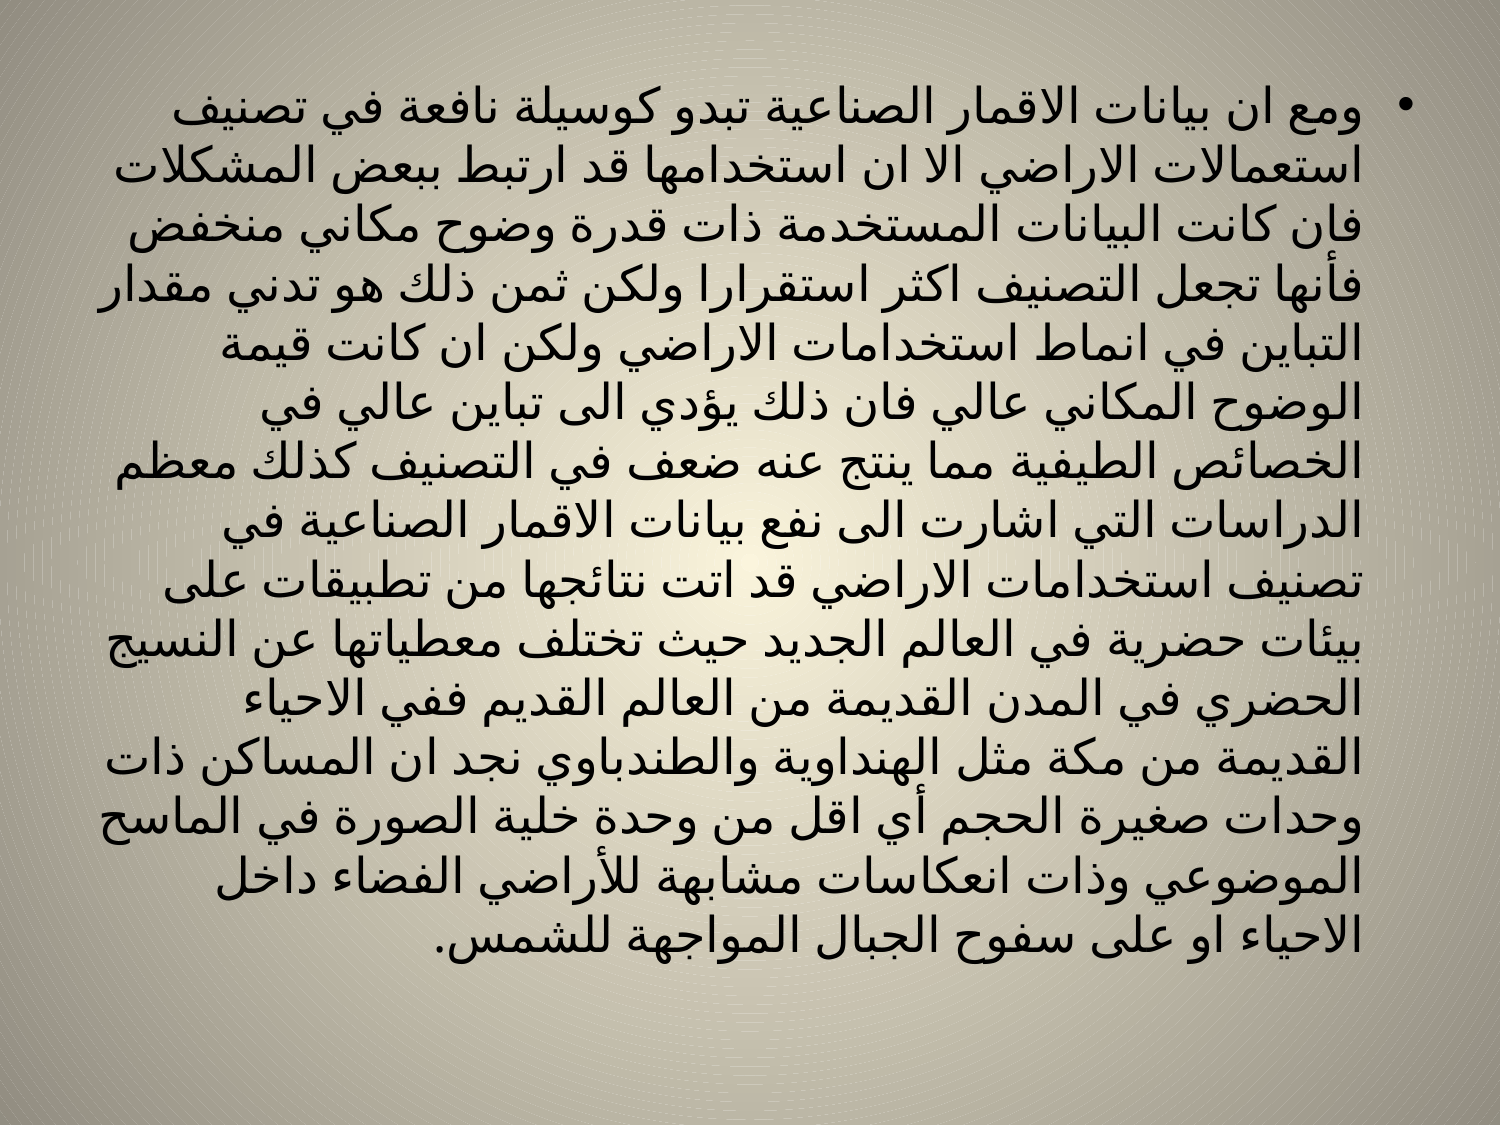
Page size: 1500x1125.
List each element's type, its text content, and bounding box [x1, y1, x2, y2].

list ومع ان بيانات الاقمار الصناعية تبدو كوسيلة نافعة في تصنيف استعمالات الاراضي الا ان استخدامها قد ارتبط ببعض المشكلات فان كانت البيانات المستخدمة ذات قدرة وضوح مكاني منخفض فأنها تجعل التصنيف اكثر استقرارا ولكن ثمن ذلك هو تدني مقدار التباين في انماط استخدامات الاراضي ولكن ان كانت قيمة الوضوح المكاني عالي فان ذلك يؤدي الى تباين عالي في الخصائص الطيفية مما ينتج عنه ضعف في التصنيف كذلك معظم الدراسات التي اشارت الى نفع بيانات الاقمار الصناعية في تصنيف استخدامات الاراضي قد اتت نتائجها من تطبيقات على بيئات حضرية في العالم الجديد حيث تختلف معطياتها عن النسيج الحضري في المدن القديمة من العالم القديم ففي الاحياء القديمة من مكة مثل الهنداوية والطندباوي نجد ان المساكن ذات وحدات صغيرة الحجم أي اقل من وحدة خلية الصورة في الماسح الموضوعي وذات انعكاسات مشابهة للأراضي الفضاء داخل الاحياء او على سفوح الجبال المواجهة للشمس. [75, 66, 1425, 1005]
